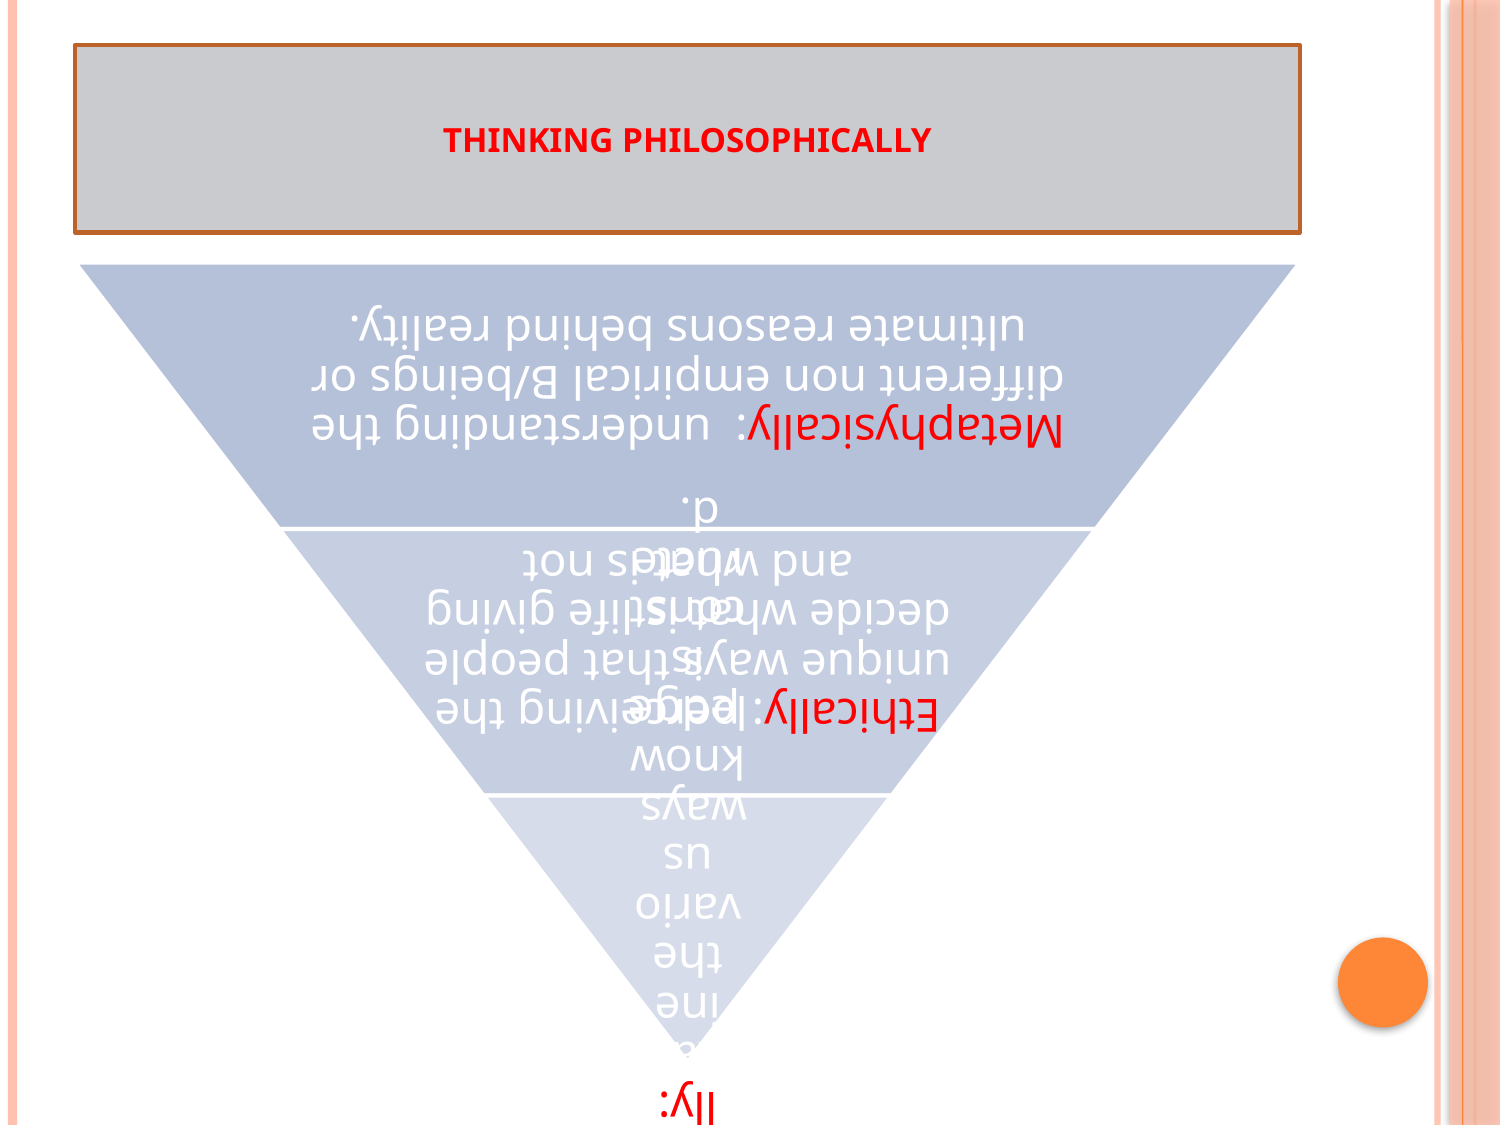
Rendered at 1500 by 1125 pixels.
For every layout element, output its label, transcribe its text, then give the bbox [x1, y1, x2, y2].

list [74, 261, 1301, 1063]
title Thinking philosophically [73, 43, 1302, 235]
